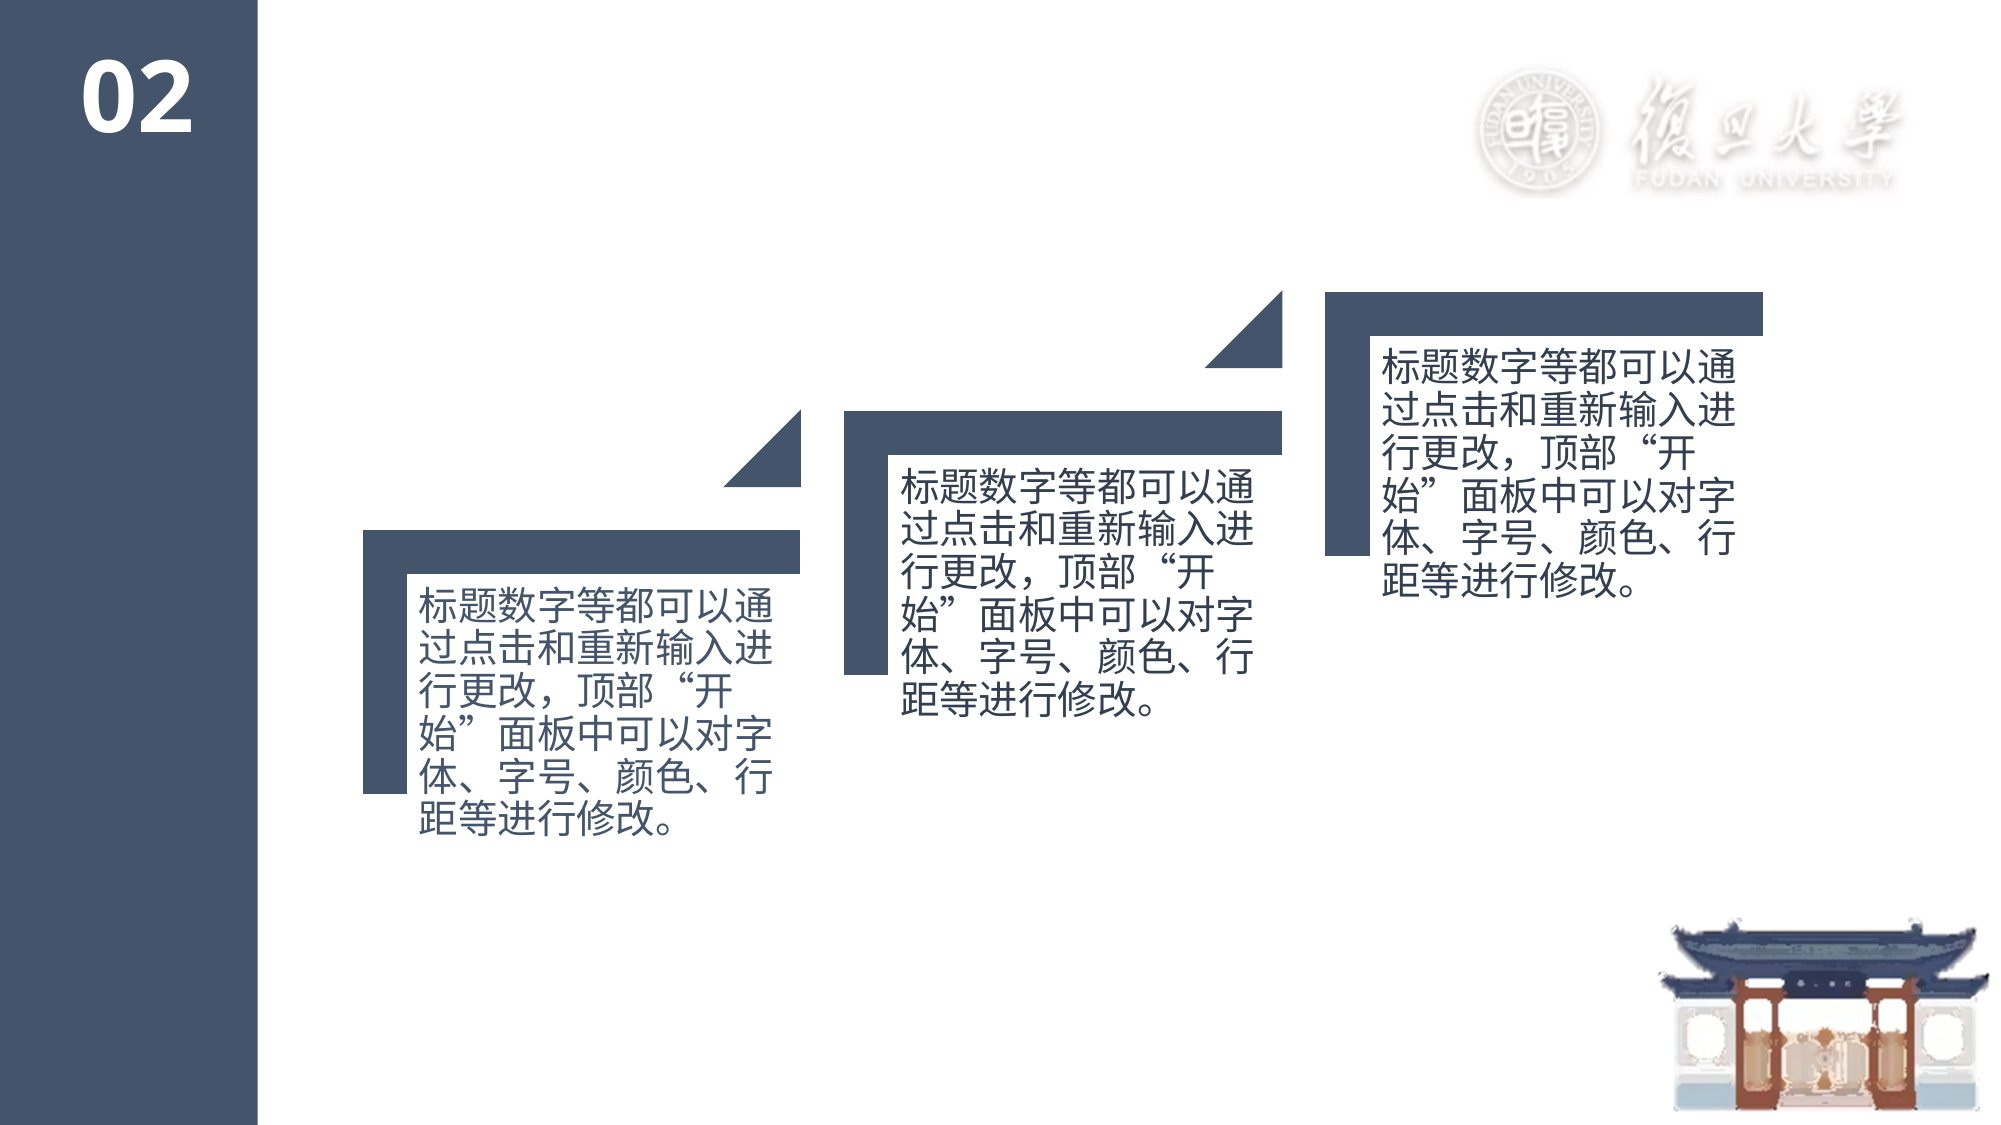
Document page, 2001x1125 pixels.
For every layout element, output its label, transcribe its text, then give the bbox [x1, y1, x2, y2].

text_box [0, 0, 259, 1125]
text_box 02 [65, 24, 264, 160]
picture [1448, 56, 1936, 222]
picture [1625, 896, 2000, 1125]
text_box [362, 139, 1764, 1073]
